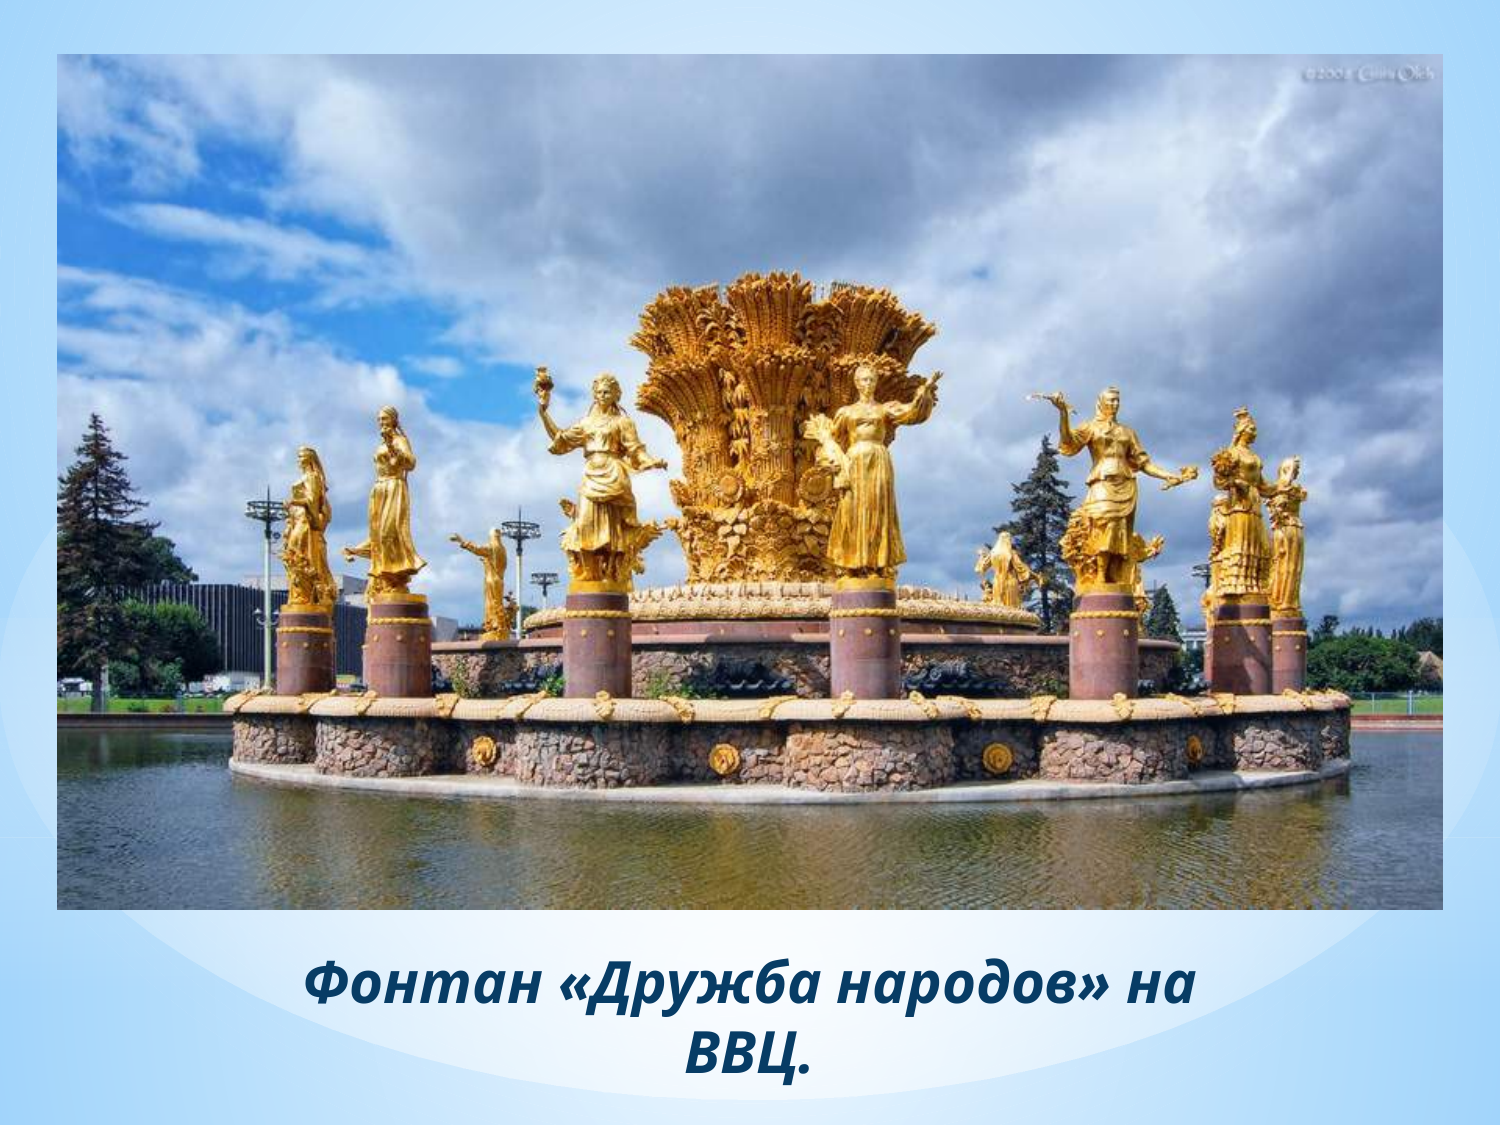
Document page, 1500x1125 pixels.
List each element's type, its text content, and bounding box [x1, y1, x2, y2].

picture [56, 54, 1444, 910]
title Фонтан «Дружба народов» на ВВЦ. [215, 937, 1285, 1125]
